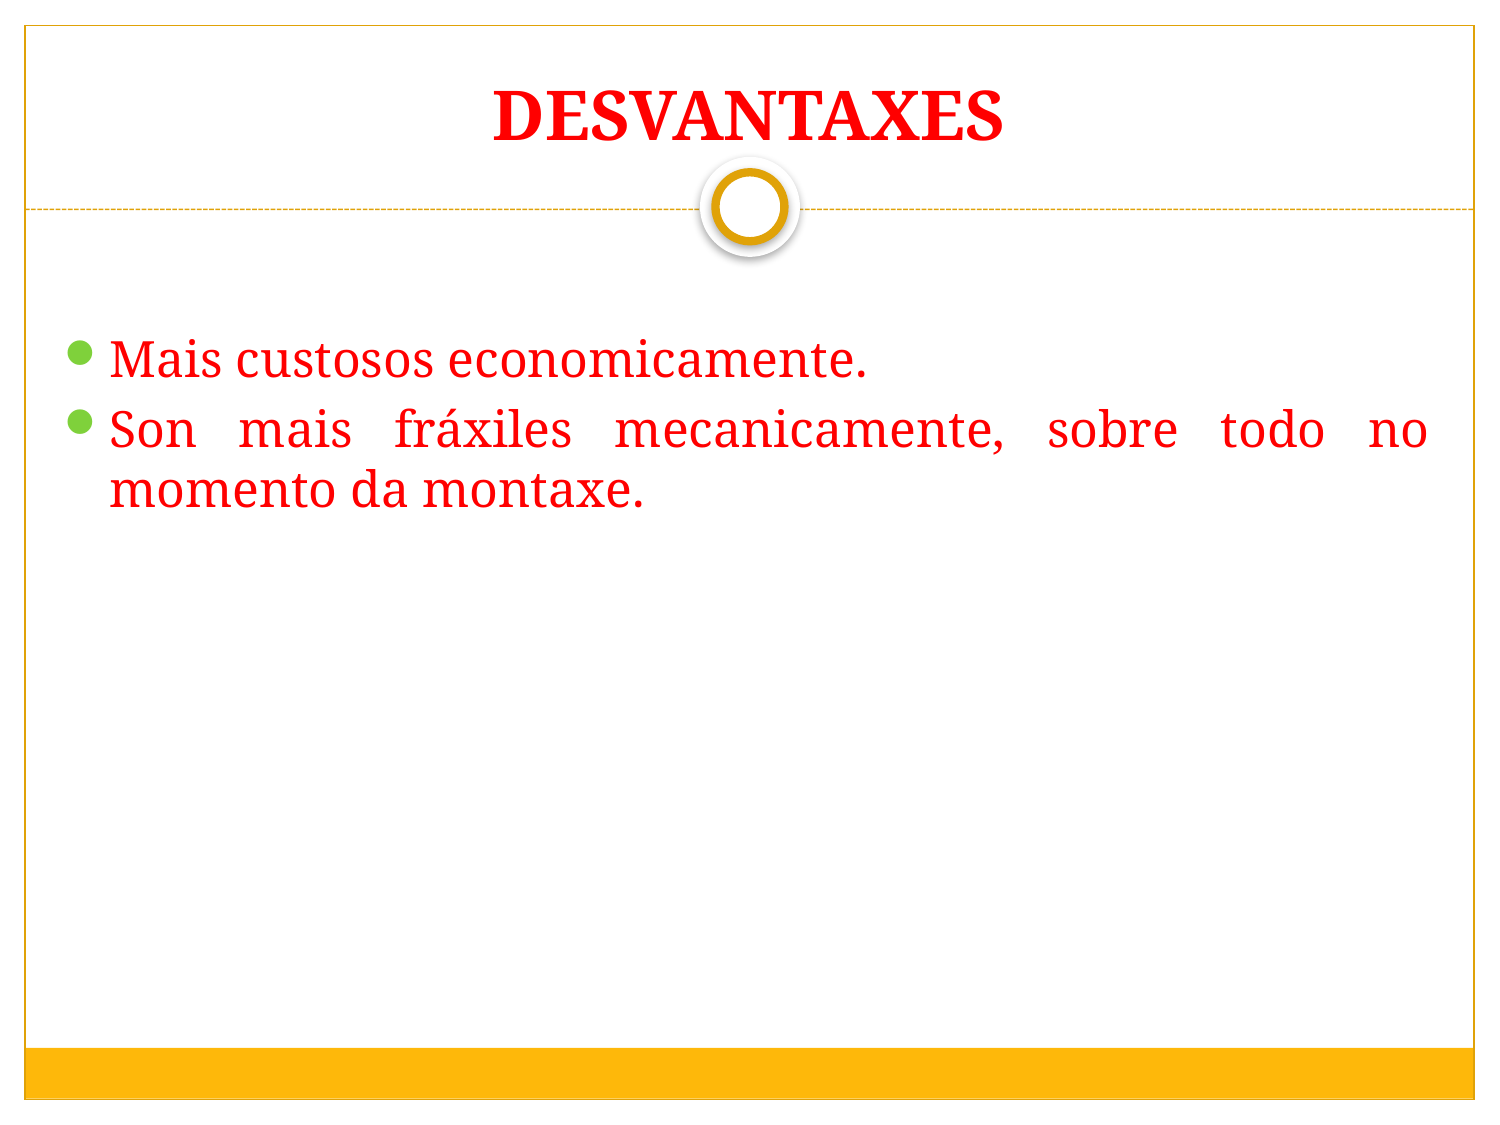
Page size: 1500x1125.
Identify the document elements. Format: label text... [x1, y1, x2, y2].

title DESVANTAXES [49, 37, 1450, 162]
list Mais custosos economicamente. Son mais fráxiles mecanicamente, sobre todo no momento da montaxe. [49, 250, 1445, 1001]
